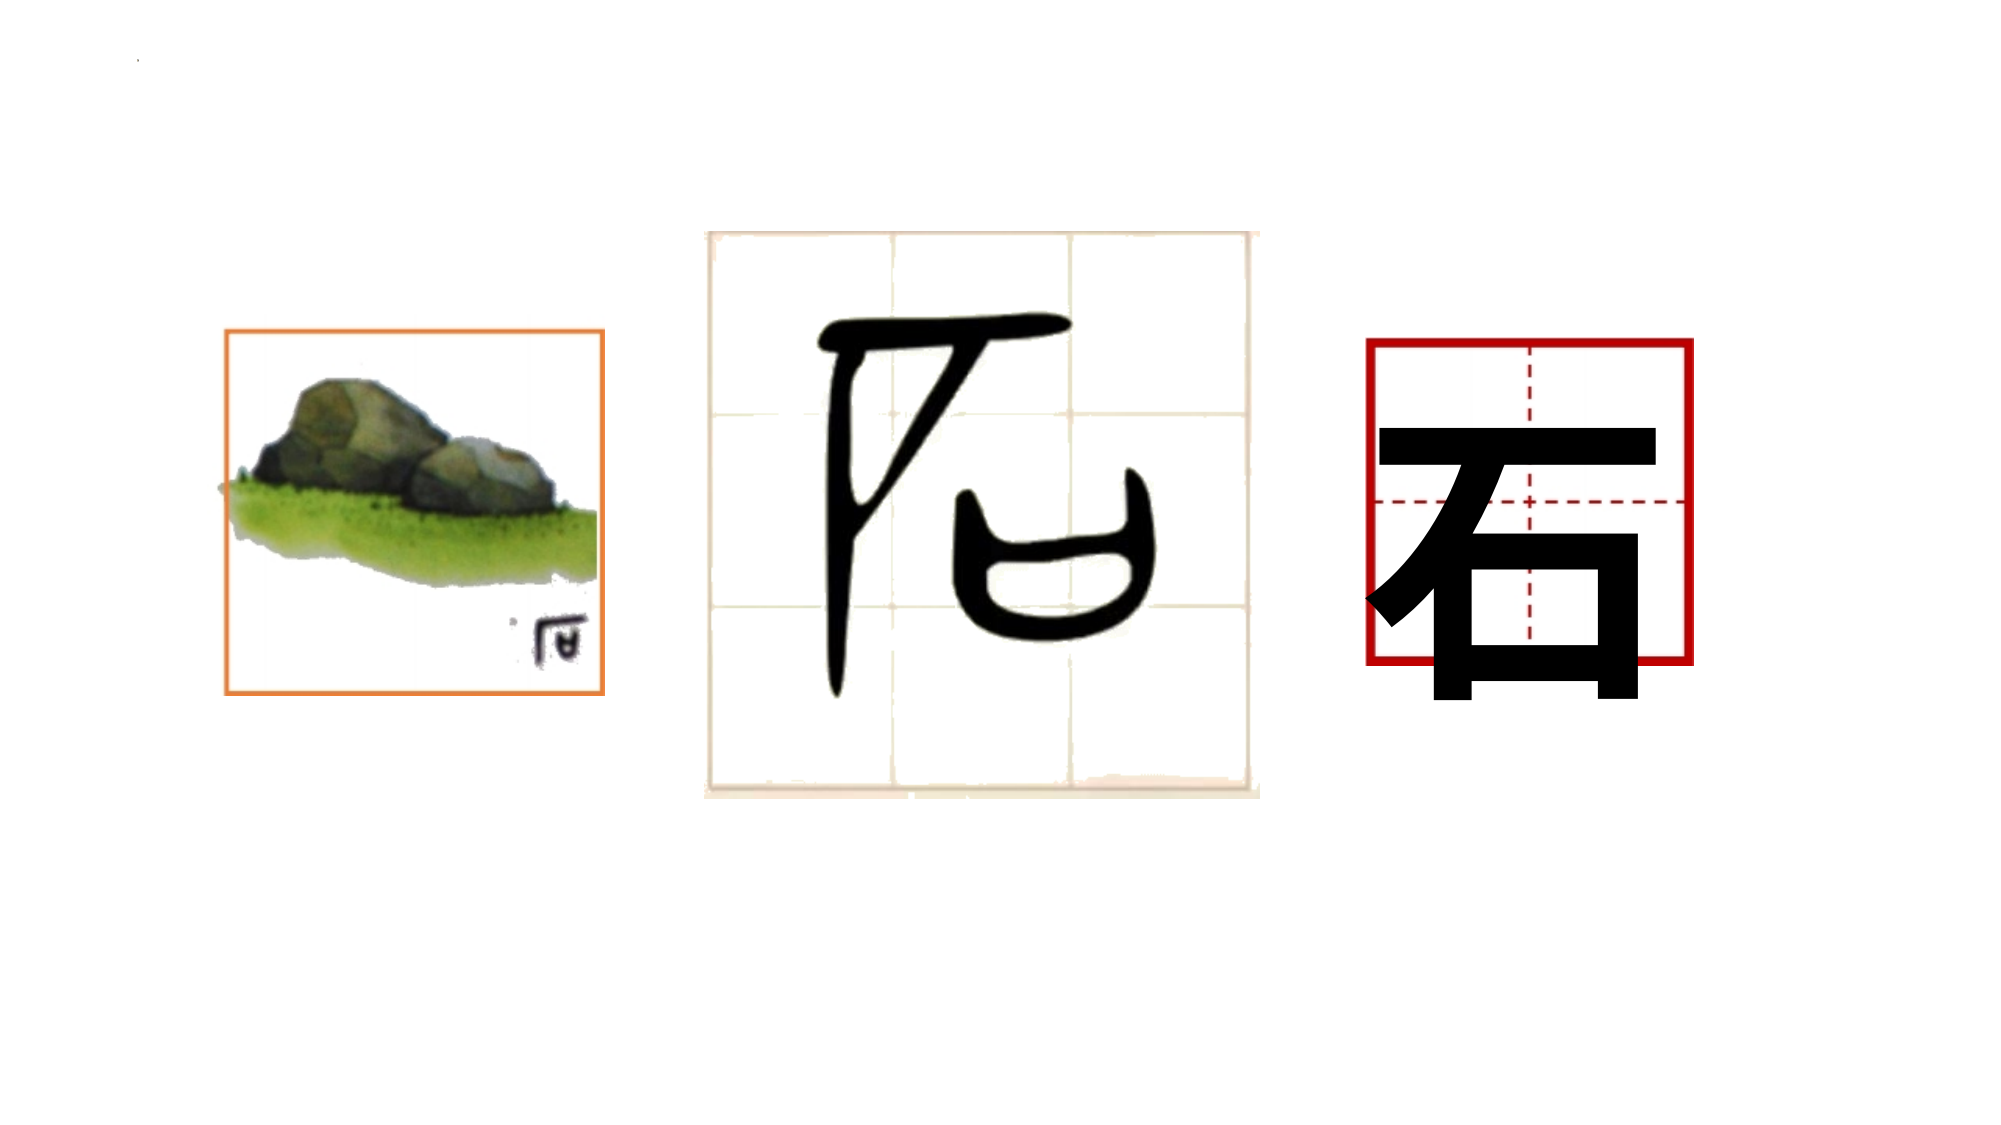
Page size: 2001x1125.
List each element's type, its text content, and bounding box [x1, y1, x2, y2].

picture [1364, 337, 1694, 666]
picture [207, 314, 605, 696]
picture [704, 231, 1261, 799]
text_box 石 [1361, 672, 1681, 742]
